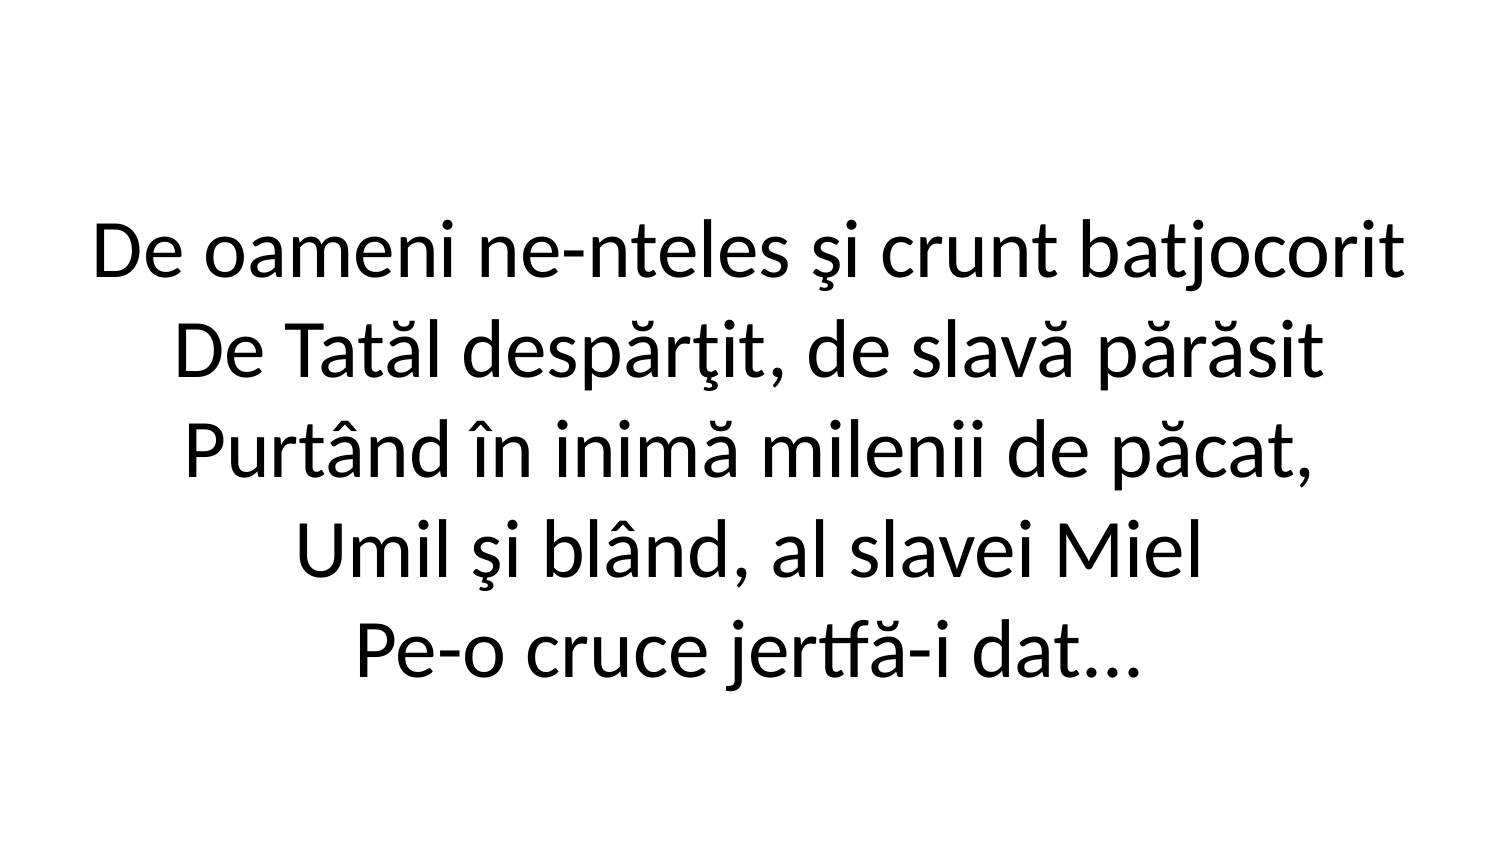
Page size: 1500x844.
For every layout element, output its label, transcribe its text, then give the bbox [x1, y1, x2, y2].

text_box De oameni ne-nteles şi crunt batjocorit De Tatăl despărţit, de slavă părăsit Purtând în inimă milenii de păcat, Umil şi blând, al slavei Miel Pe-o cruce jertfă-i dat... [77, 142, 1423, 702]
